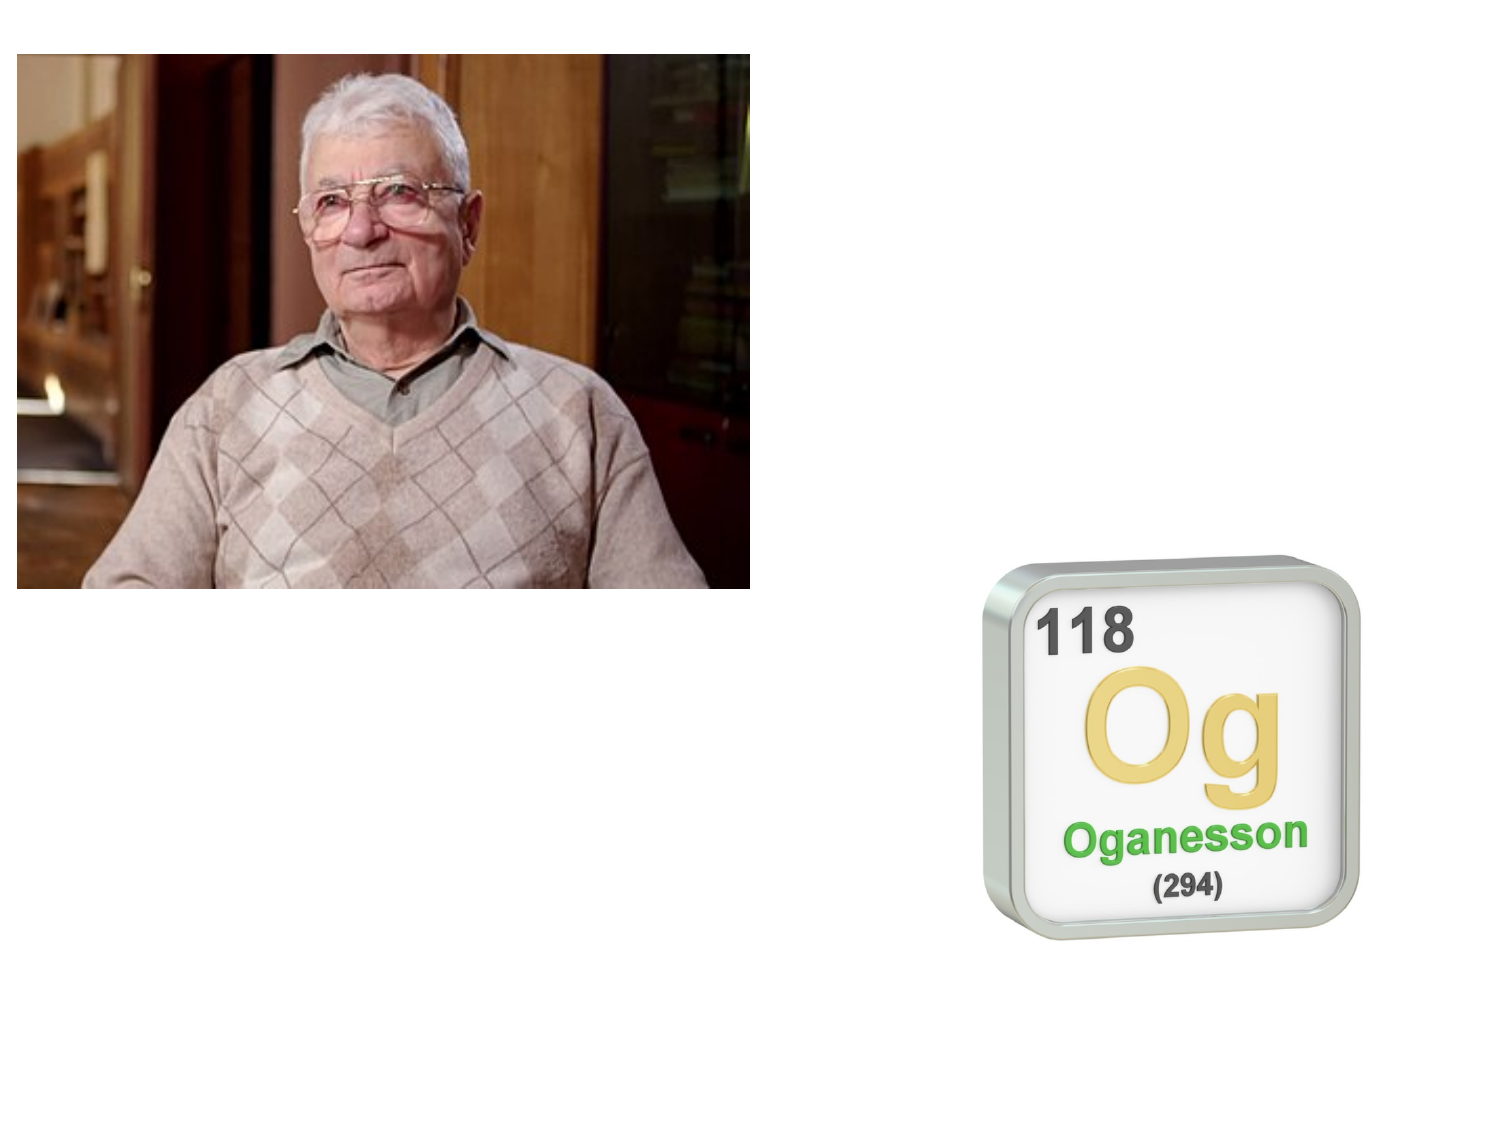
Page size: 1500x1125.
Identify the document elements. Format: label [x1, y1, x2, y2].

list [837, 526, 1500, 970]
list [17, 54, 751, 589]
